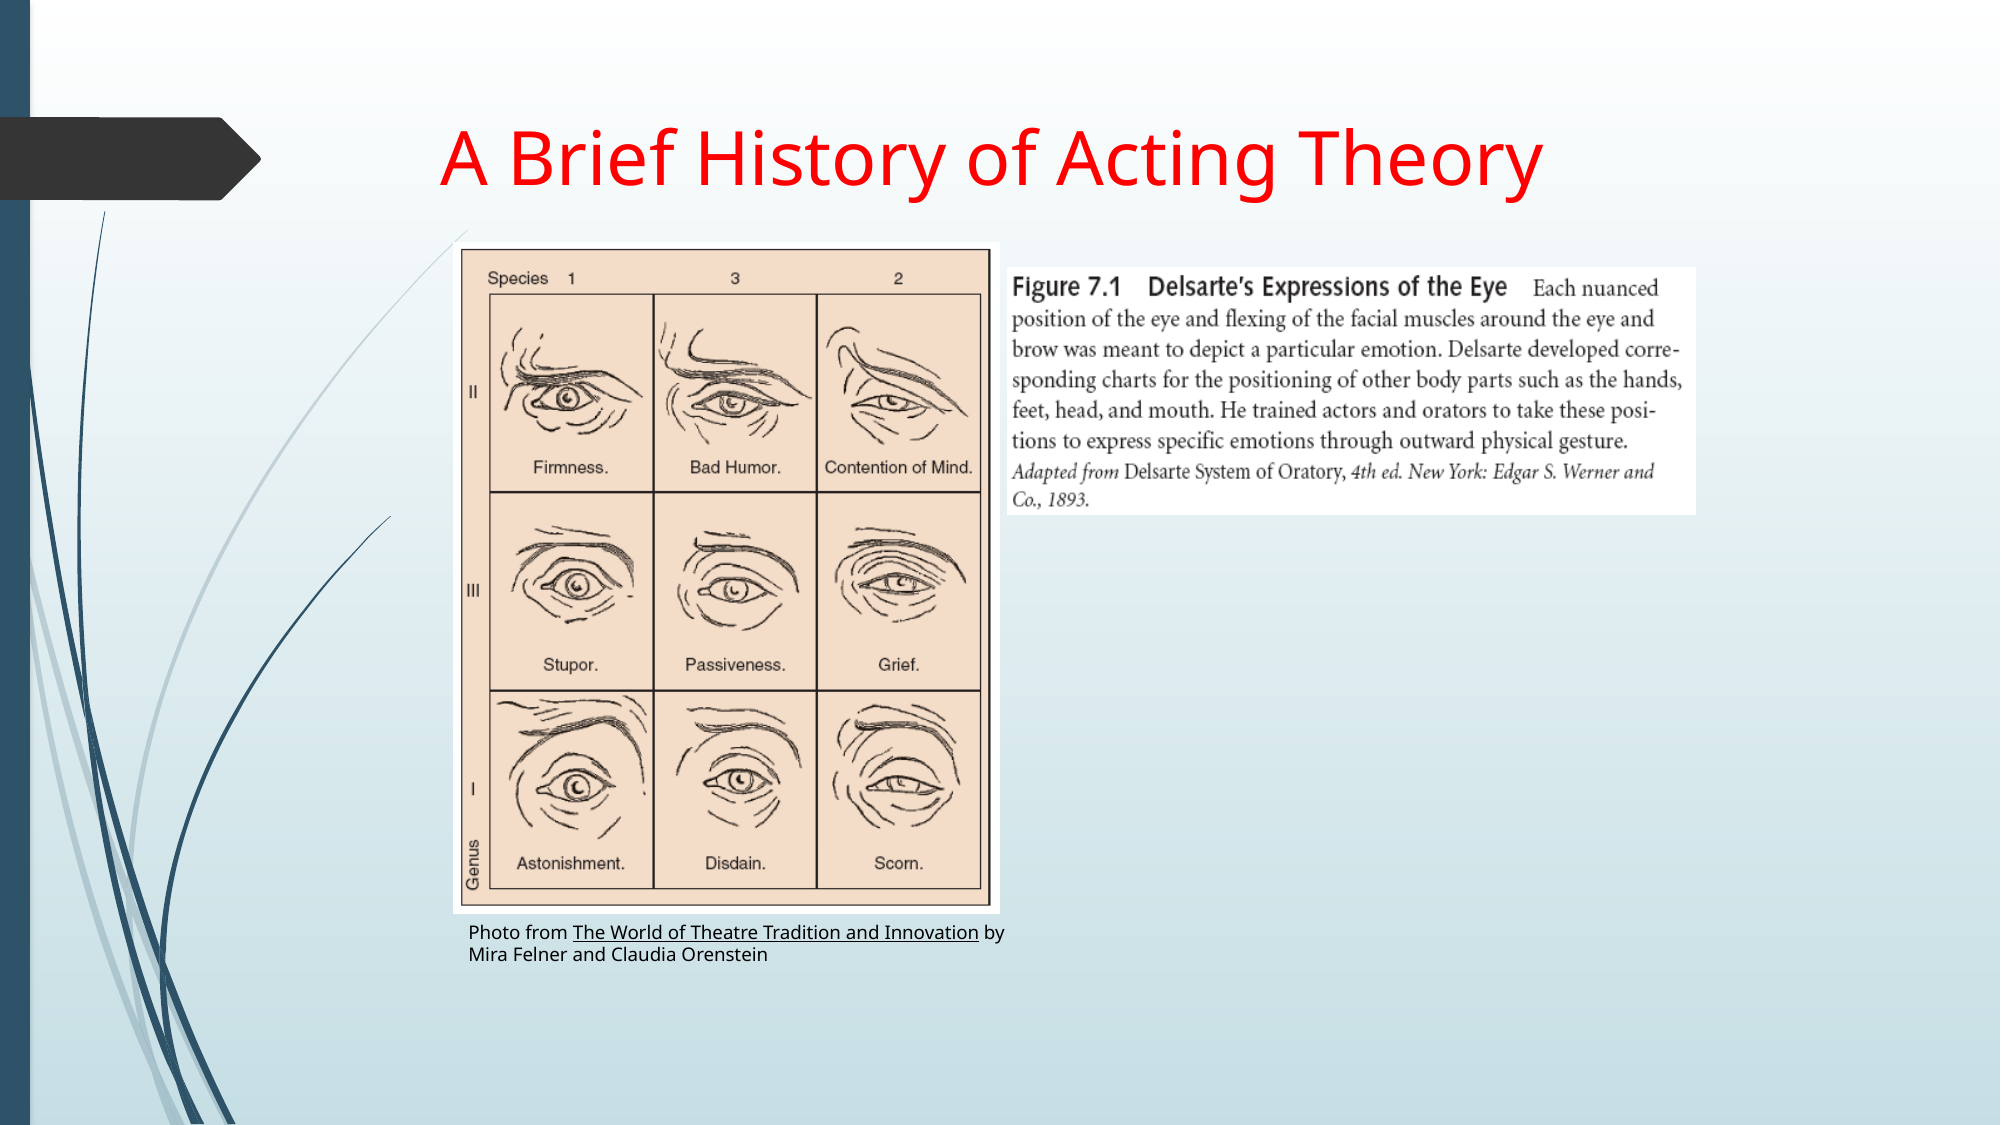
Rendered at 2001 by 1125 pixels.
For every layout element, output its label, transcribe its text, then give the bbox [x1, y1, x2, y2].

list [453, 242, 1001, 914]
title A Brief History of Acting Theory [425, 102, 1888, 1004]
text_box Photo from The World of Theatre Tradition and Innovation by Mira Felner and Claudia Orenstein [453, 913, 1029, 973]
picture [1007, 266, 1696, 515]
